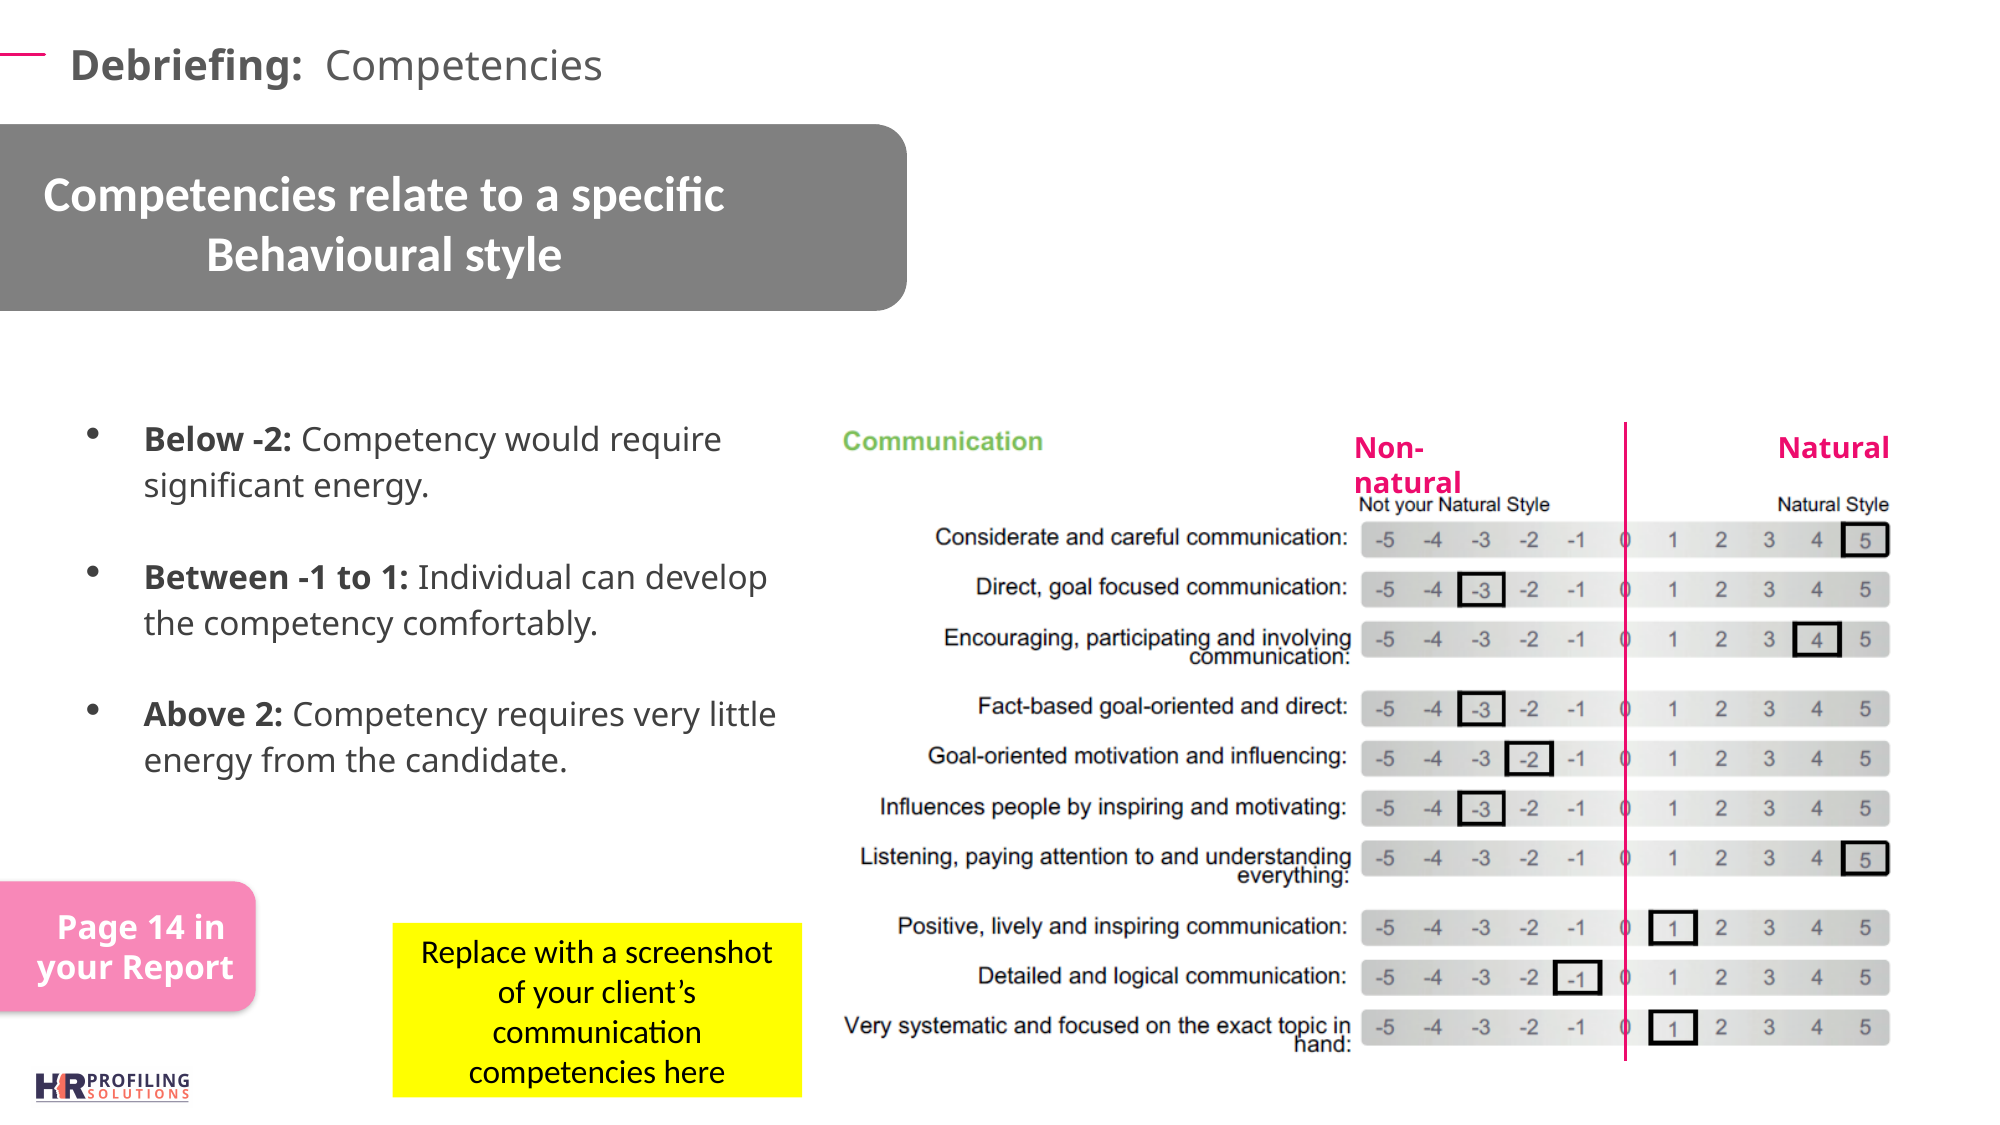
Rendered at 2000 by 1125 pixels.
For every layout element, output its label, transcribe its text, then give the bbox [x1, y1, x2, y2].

picture [801, 408, 2000, 1083]
text_box Below -2: Competency would require significant energy. Between -1 to 1: Individual can develop the competency comfortably. Above 2: Competency requires very little energy from the candidate. [72, 404, 793, 787]
picture [31, 1066, 193, 1108]
text_box Page 14 in your Report [0, 880, 257, 1013]
list Debriefing: Competencies [54, 30, 1435, 85]
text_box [0, 124, 908, 312]
text_box Replace with a screenshot of your client’s communication competencies here [392, 922, 803, 1098]
